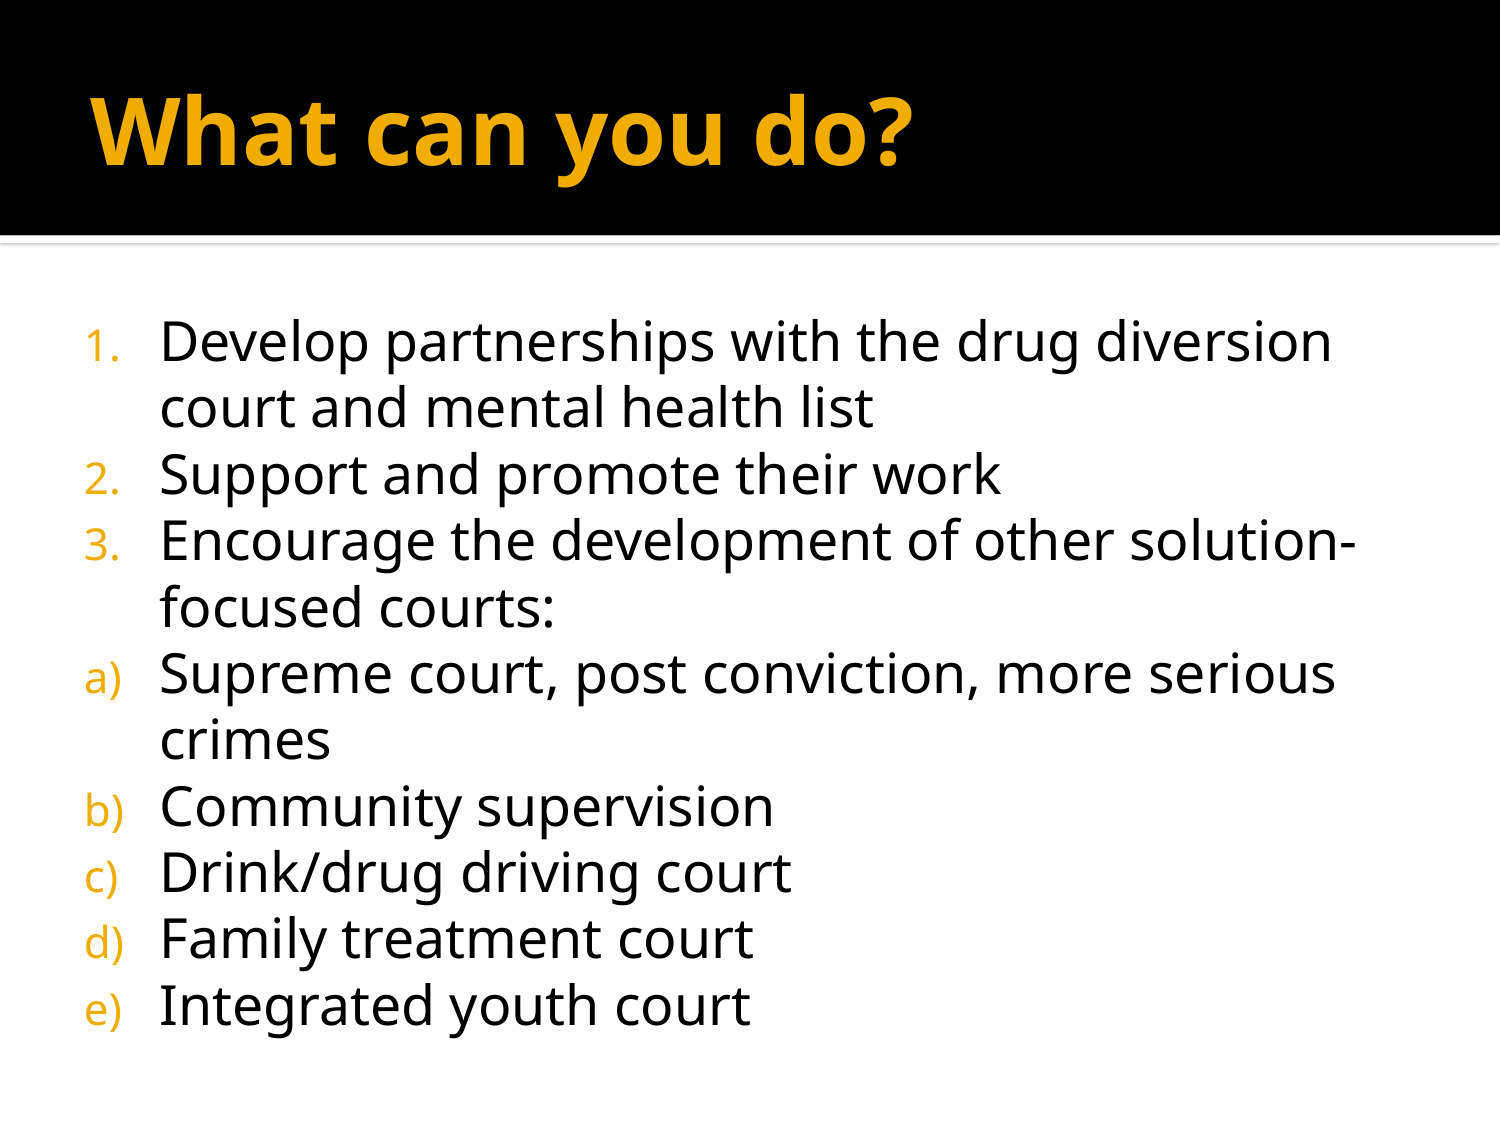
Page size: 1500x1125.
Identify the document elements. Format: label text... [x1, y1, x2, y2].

list Develop partnerships with the drug diversion court and mental health list Support and promote their work Encourage the development of other solution-focused courts: Supreme court, post conviction, more serious crimes Community supervision Drink/drug driving court Family treatment court Integrated youth court [75, 291, 1425, 1050]
title What can you do? [75, 25, 1425, 231]
